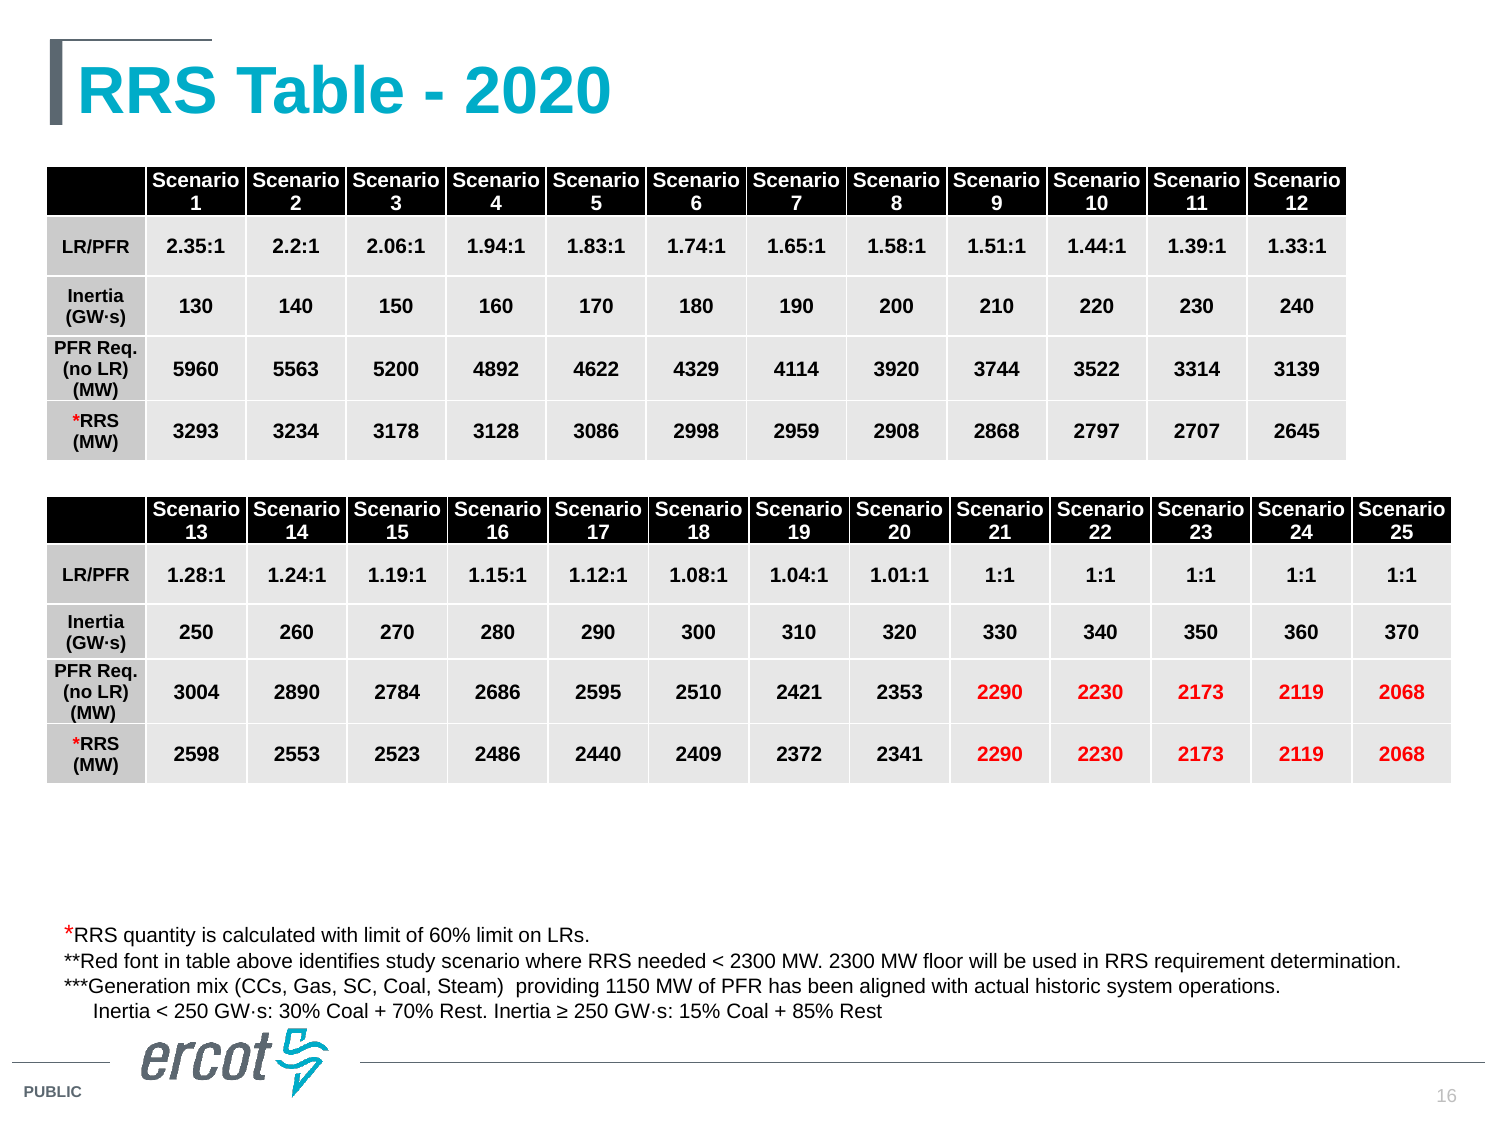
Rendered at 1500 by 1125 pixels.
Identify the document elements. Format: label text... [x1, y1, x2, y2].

table_cell Inertia (GW∙s) [47, 605, 145, 658]
table_cell 2.2:1 [247, 217, 345, 275]
table_cell 1.28:1 [147, 545, 246, 603]
table_cell 2372 [750, 724, 849, 783]
table_cell 2119 [1252, 660, 1351, 723]
table_cell 5960 [147, 337, 245, 400]
table_cell 5563 [247, 337, 345, 400]
table_cell 2890 [248, 660, 346, 723]
table_cell 2440 [549, 724, 648, 783]
table_cell 4114 [747, 337, 846, 400]
table_cell 1:1 [1252, 545, 1351, 603]
table_cell 140 [247, 277, 345, 335]
table_cell 2598 [147, 724, 246, 783]
table_cell 2998 [647, 401, 746, 460]
table_header Scenario 4 [447, 167, 545, 215]
table_cell 2230 [1051, 724, 1150, 783]
table_cell 200 [847, 277, 946, 335]
table_cell 190 [747, 277, 846, 335]
table_cell 2.35:1 [147, 217, 245, 275]
table_cell 2784 [348, 660, 447, 723]
table_cell 2068 [1353, 724, 1451, 783]
table_cell 2353 [850, 660, 949, 723]
table_cell 2173 [1152, 660, 1250, 723]
table_cell 160 [447, 277, 545, 335]
table_cell 2959 [747, 401, 846, 460]
table_cell 3178 [347, 401, 445, 460]
table_cell 1.94:1 [447, 217, 545, 275]
table_cell 2290 [951, 660, 1049, 723]
table_cell 2119 [1252, 724, 1351, 783]
table_cell PFR Req. (no LR) (MW) [47, 337, 145, 400]
table_cell 3128 [447, 401, 545, 460]
table_cell 300 [649, 605, 748, 658]
table_cell 170 [547, 277, 645, 335]
table_cell 1.33:1 [1248, 217, 1346, 275]
table_cell 280 [448, 605, 547, 658]
table_cell 2.06:1 [347, 217, 445, 275]
table_cell 1.01:1 [850, 545, 949, 603]
table_cell 320 [850, 605, 949, 658]
table_header Scenario 1 [147, 167, 245, 215]
table_cell 150 [347, 277, 445, 335]
table_header Scenario 24 [1252, 497, 1351, 543]
table_cell 360 [1252, 605, 1351, 658]
table_cell 2553 [248, 724, 346, 783]
table_cell 2068 [1353, 660, 1451, 723]
table_cell 2523 [348, 724, 447, 783]
table_cell 2409 [649, 724, 748, 783]
table_header Scenario 6 [647, 167, 746, 215]
table_header Scenario 19 [750, 497, 849, 543]
table_cell Inertia (GW∙s) [47, 277, 145, 335]
table_header Scenario 17 [549, 497, 648, 543]
table_cell 3314 [1148, 337, 1246, 400]
table_header Scenario 7 [747, 167, 846, 215]
table_header [47, 167, 145, 215]
table_cell 1:1 [1051, 545, 1150, 603]
table_cell 1.12:1 [549, 545, 648, 603]
table_header Scenario 5 [547, 167, 645, 215]
table_cell 270 [348, 605, 447, 658]
table_header Scenario 18 [649, 497, 748, 543]
table_cell LR/PFR [47, 545, 145, 603]
table_cell 3293 [147, 401, 245, 460]
table_cell 1.65:1 [747, 217, 846, 275]
table_header Scenario 8 [847, 167, 946, 215]
table_cell LR/PFR [47, 217, 145, 275]
table_cell 210 [948, 277, 1046, 335]
table_cell 2908 [847, 401, 946, 460]
table_cell 350 [1152, 605, 1250, 658]
table_cell 3522 [1048, 337, 1146, 400]
text_box *RRS quantity is calculated with limit of 60% limit on LRs. **Red font in table above identifies study scenario where RRS needed < 2300 MW. 2300 MW floor will be used in RRS requirement determination. ***Generation mix (CCs, Gas, SC, Coal, Steam) providing 1150 MW of PFR has been aligned with actual historic system operations. Inertia < 250 GW·s: 30% Coal + 70% Rest. Inertia ≥ 250 GW·s: 15% Coal + 85% Rest [49, 910, 1449, 1031]
table_cell 2510 [649, 660, 748, 723]
table_header Scenario 12 [1248, 167, 1346, 215]
table_cell 2797 [1048, 401, 1146, 460]
table_header Scenario 20 [850, 497, 949, 543]
table_header Scenario 23 [1152, 497, 1250, 543]
table_cell 1:1 [1152, 545, 1250, 603]
table_cell 4892 [447, 337, 545, 400]
table_cell 1.08:1 [649, 545, 748, 603]
table_header Scenario 15 [348, 497, 447, 543]
table_cell 230 [1148, 277, 1246, 335]
table_cell 240 [1248, 277, 1346, 335]
table_cell 250 [147, 605, 246, 658]
table_header Scenario 3 [347, 167, 445, 215]
table_cell 1.19:1 [348, 545, 447, 603]
table_header Scenario 2 [247, 167, 345, 215]
table_cell 1.83:1 [547, 217, 645, 275]
table_cell 1.39:1 [1148, 217, 1246, 275]
table_cell 5200 [347, 337, 445, 400]
table_header Scenario 11 [1148, 167, 1246, 215]
table_header [47, 497, 145, 543]
table_cell 3086 [547, 401, 645, 460]
table_cell 2341 [850, 724, 949, 783]
table_cell 330 [951, 605, 1049, 658]
table_cell 370 [1353, 605, 1451, 658]
table_cell *RRS (MW) [47, 724, 145, 783]
table_cell 2486 [448, 724, 547, 783]
table_cell 290 [549, 605, 648, 658]
table_cell 220 [1048, 277, 1146, 335]
table_header Scenario 16 [448, 497, 547, 543]
table_cell *RRS (MW) [47, 401, 145, 460]
table_cell 1.74:1 [647, 217, 746, 275]
table_cell 2686 [448, 660, 547, 723]
table_cell 3920 [847, 337, 946, 400]
table_cell 2290 [951, 724, 1049, 783]
table_cell 3744 [948, 337, 1046, 400]
table_cell 1:1 [951, 545, 1049, 603]
table_header Scenario 25 [1353, 497, 1451, 543]
table_cell 2868 [948, 401, 1046, 460]
table_header Scenario 22 [1051, 497, 1150, 543]
table_header Scenario 10 [1048, 167, 1146, 215]
table_cell 2173 [1152, 724, 1250, 783]
table_cell 2595 [549, 660, 648, 723]
table_header Scenario 13 [147, 497, 246, 543]
title RRS Table - 2020 [62, 39, 1450, 125]
table_cell 310 [750, 605, 849, 658]
table_header Scenario 14 [248, 497, 346, 543]
table_cell 2707 [1148, 401, 1246, 460]
table_header Scenario 9 [948, 167, 1046, 215]
table_cell 1.24:1 [248, 545, 346, 603]
table_cell 180 [647, 277, 746, 335]
table_cell 2645 [1248, 401, 1346, 460]
table_cell 1:1 [1353, 545, 1451, 603]
table_cell 3234 [247, 401, 345, 460]
table_cell 2421 [750, 660, 849, 723]
table_cell 1.51:1 [948, 217, 1046, 275]
table_cell PFR Req. (no LR) (MW) [47, 660, 145, 723]
table_cell 1.58:1 [847, 217, 946, 275]
table_cell 1.44:1 [1048, 217, 1146, 275]
table_cell 340 [1051, 605, 1150, 658]
table_header Scenario 21 [951, 497, 1049, 543]
table_cell 1.15:1 [448, 545, 547, 603]
picture [137, 1031, 332, 1100]
table_cell 4622 [547, 337, 645, 400]
table_cell 2230 [1051, 660, 1150, 723]
table_cell 4329 [647, 337, 746, 400]
table_cell 3004 [147, 660, 246, 723]
table_cell 1.04:1 [750, 545, 849, 603]
table_cell 260 [248, 605, 346, 658]
table_cell 130 [147, 277, 245, 335]
table_cell 3139 [1248, 337, 1346, 400]
